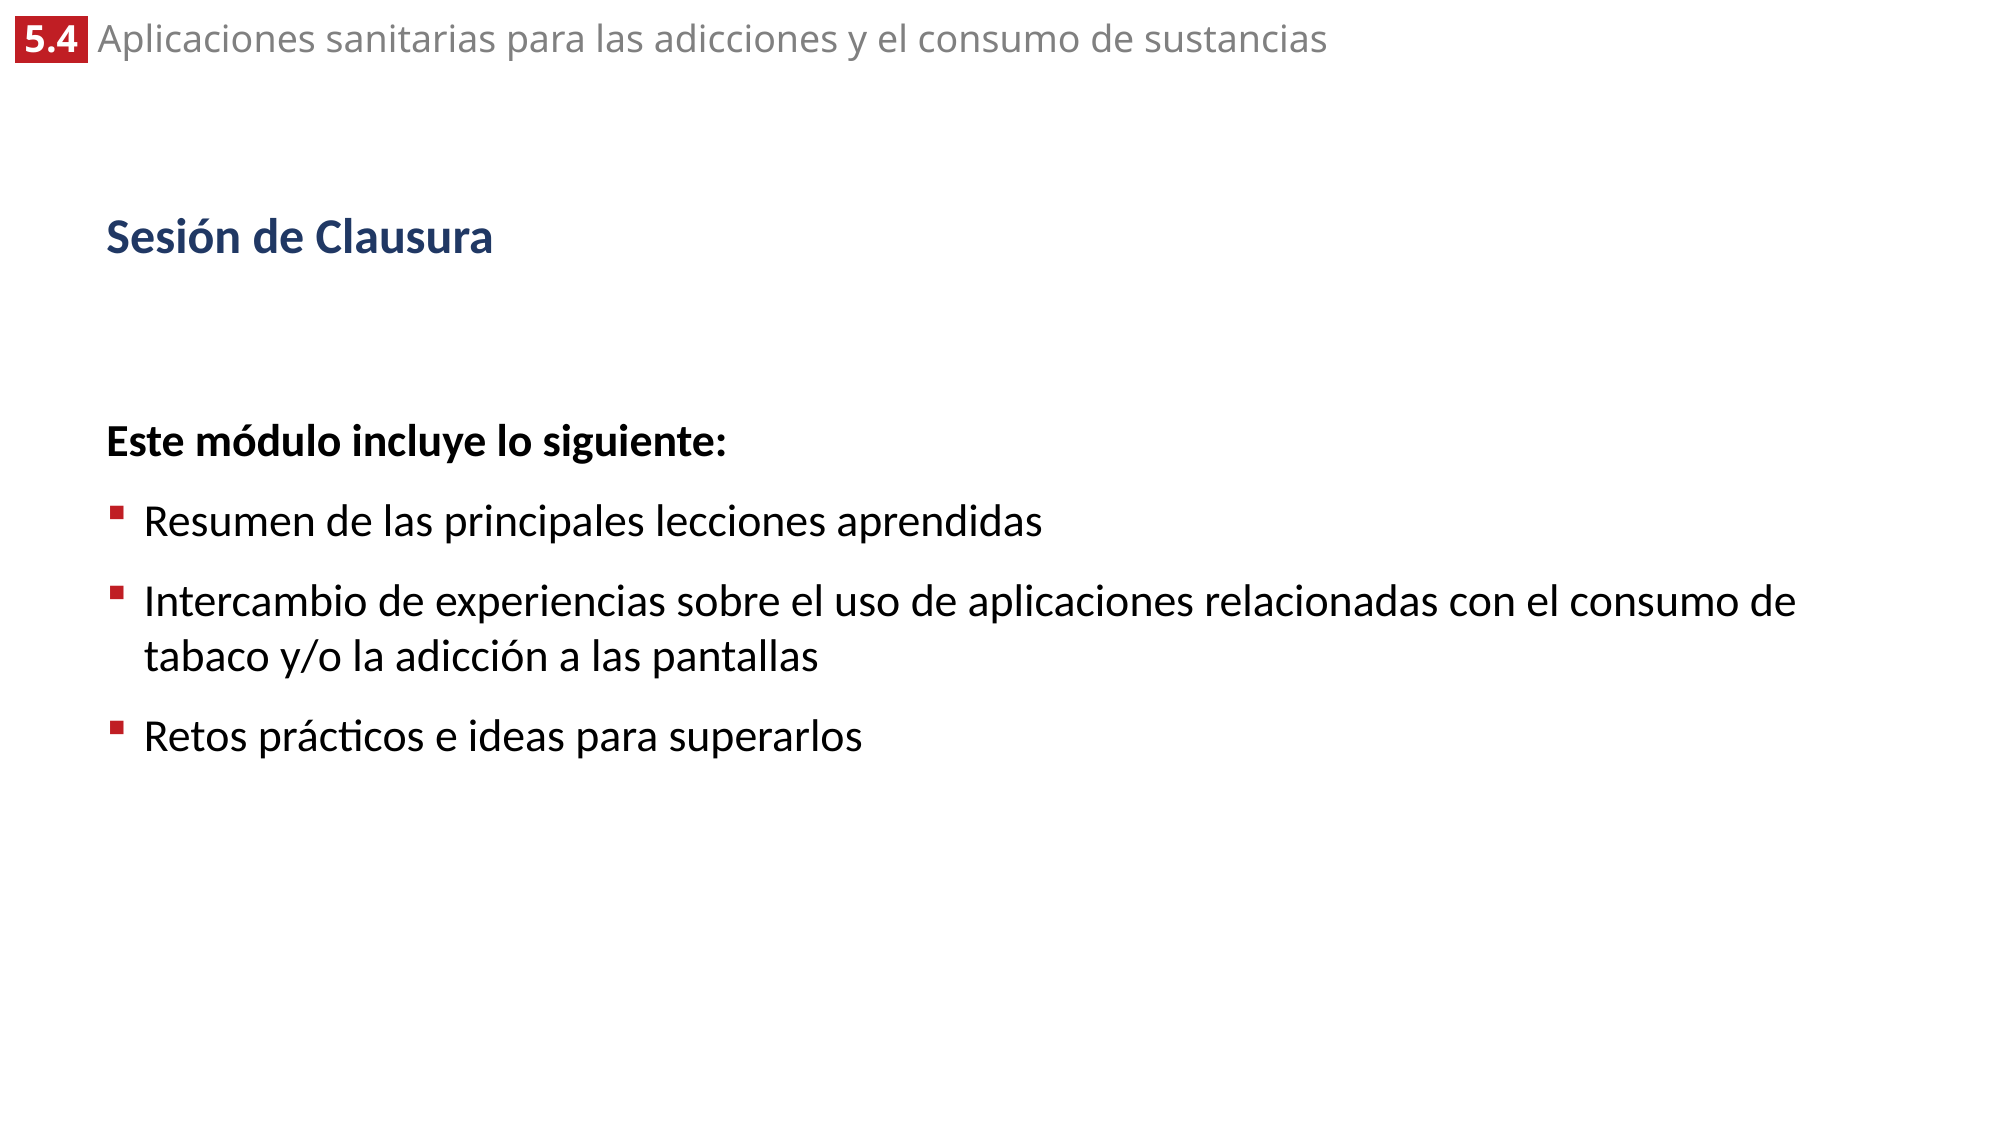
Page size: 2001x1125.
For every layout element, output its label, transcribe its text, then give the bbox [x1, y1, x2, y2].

title Sesión de Clausura [91, 177, 1906, 297]
list Este módulo incluye lo siguiente: Resumen de las principales lecciones aprendidas Intercambio de experiencias sobre el uso de aplicaciones relacionadas con el consumo de tabaco y/o la adicción a las pantallas Retos prácticos e ideas para superarlos [91, 403, 1906, 1051]
